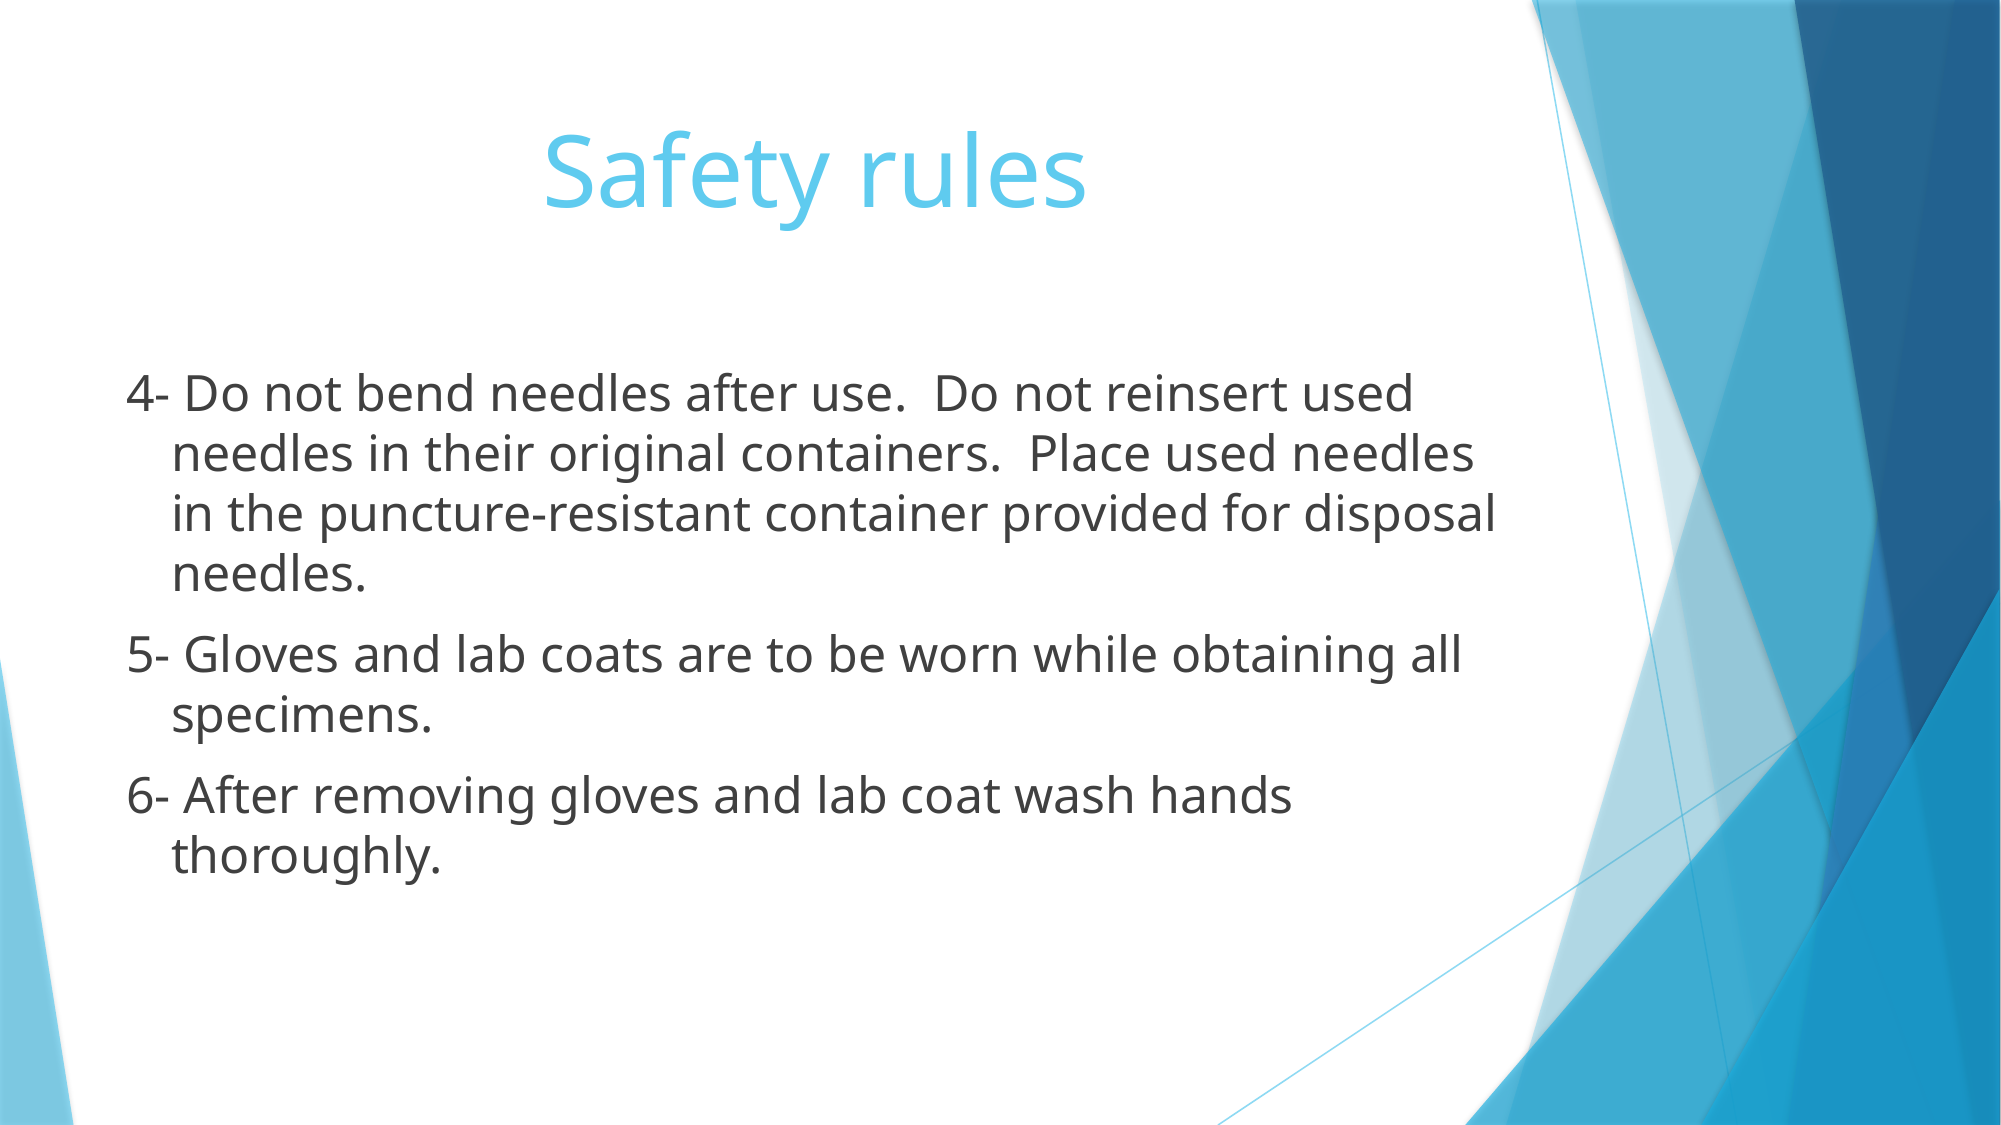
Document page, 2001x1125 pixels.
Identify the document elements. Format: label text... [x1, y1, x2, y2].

title Safety rules [111, 99, 1522, 317]
list 4- Do not bend needles after use. Do not reinsert used needles in their original containers. Place used needles in the puncture-resistant container provided for disposal needles. 5- Gloves and lab coats are to be worn while obtaining all specimens. 6- After removing gloves and lab coat wash hands thoroughly. [111, 354, 1522, 992]
